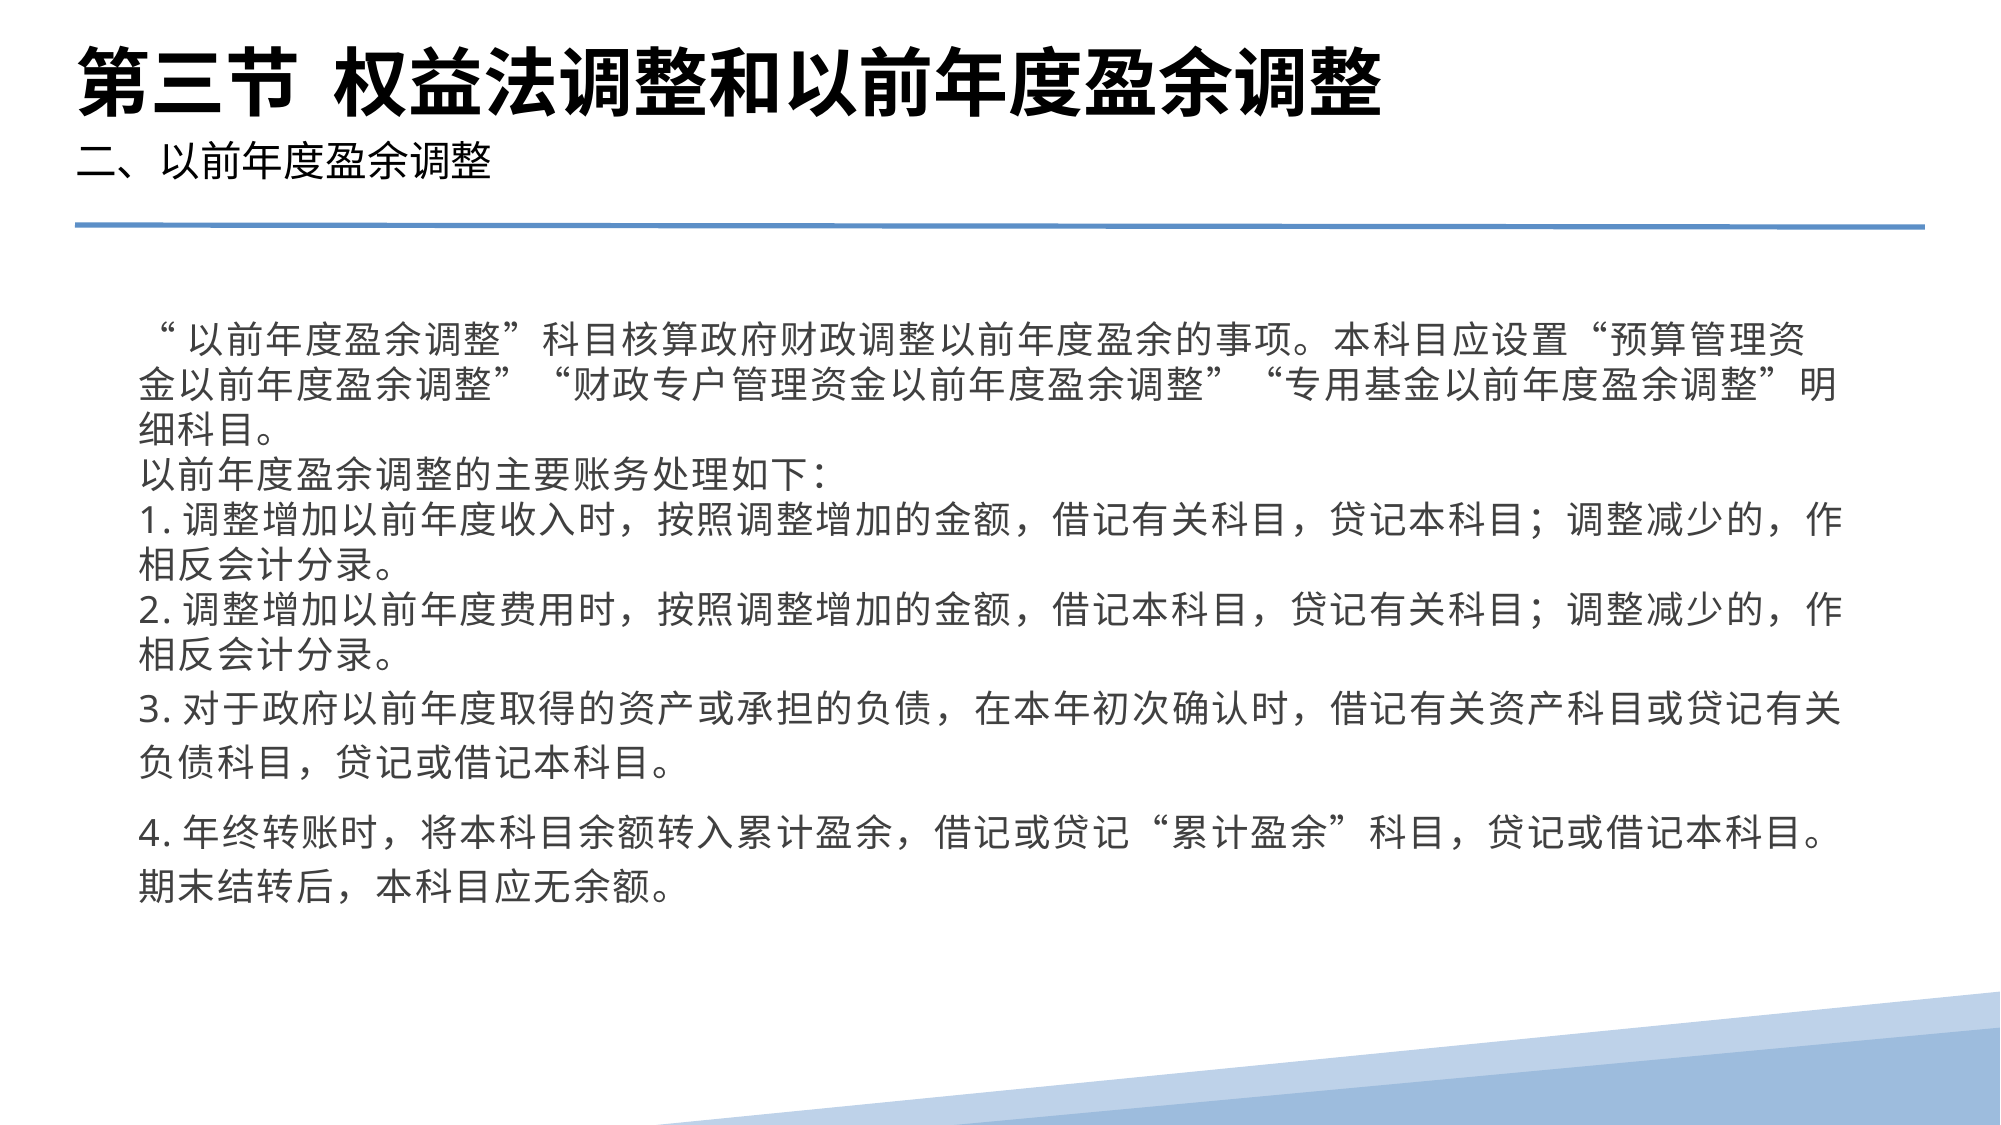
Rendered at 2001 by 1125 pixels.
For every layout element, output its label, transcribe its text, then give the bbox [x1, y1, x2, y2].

text_box 第三节 权益法调整和以前年度盈余调整 [75, 24, 1925, 124]
text_box 二、以前年度盈余调整 [75, 124, 1925, 200]
text_box “以前年度盈余调整”科目核算政府财政调整以前年度盈余的事项。本科目应设置“预算管理资金以前年度盈余调整”“财政专户管理资金以前年度盈余调整”“专用基金以前年度盈余调整”明细科目。 以前年度盈余调整的主要账务处理如下： 1.调整增加以前年度收入时，按照调整增加的金额，借记有关科目，贷记本科目；调整减少的，作相反会计分录。 2.调整增加以前年度费用时，按照调整增加的金额，借记本科目，贷记有关科目；调整减少的，作相反会计分录。 3.对于政府以前年度取得的资产或承担的负债，在本年初次确认时，借记有关资产科目或贷记有关负债科目，贷记或借记本科目。 4.年终转账时，将本科目余额转入累计盈余，借记或贷记“累计盈余”科目，贷记或借记本科目。期末结转后，本科目应无余额。 [128, 307, 1856, 1059]
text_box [656, 991, 2000, 1125]
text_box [74, 224, 1925, 228]
